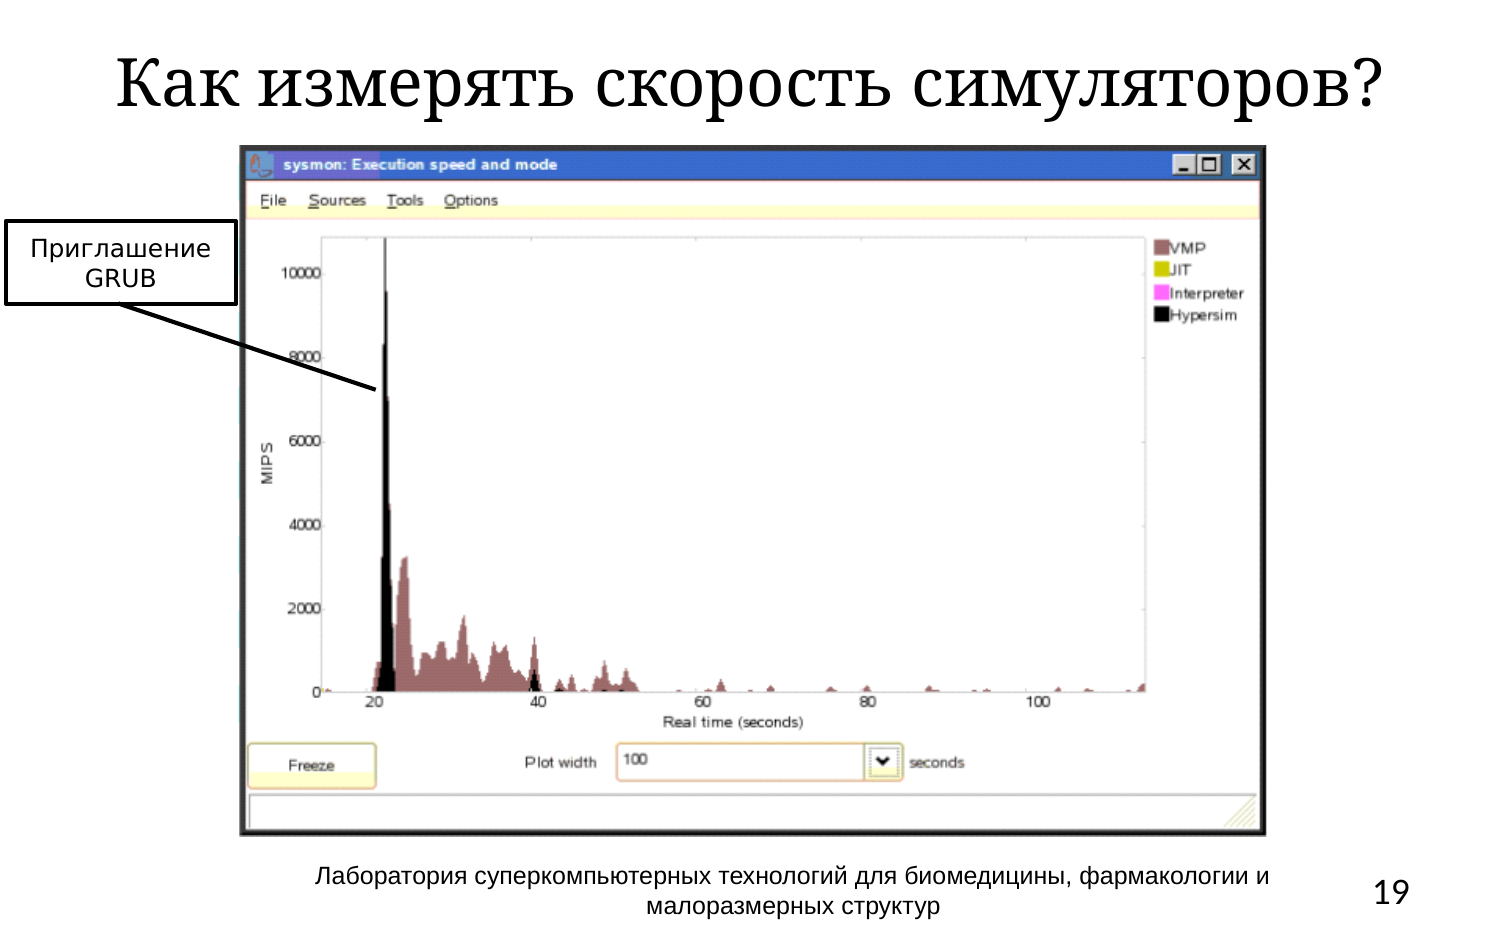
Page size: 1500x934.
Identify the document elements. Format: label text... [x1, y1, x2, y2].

picture [238, 145, 1268, 837]
text_box 19 [1337, 864, 1425, 915]
title Как измерять скорость симуляторов? [75, 1, 1425, 158]
text_box Лаборатория суперкомпьютерных технологий для биомедицины, фармакологии и малоразмерных структур [249, 864, 1337, 915]
text_box Приглашение GRUB [5, 221, 233, 342]
